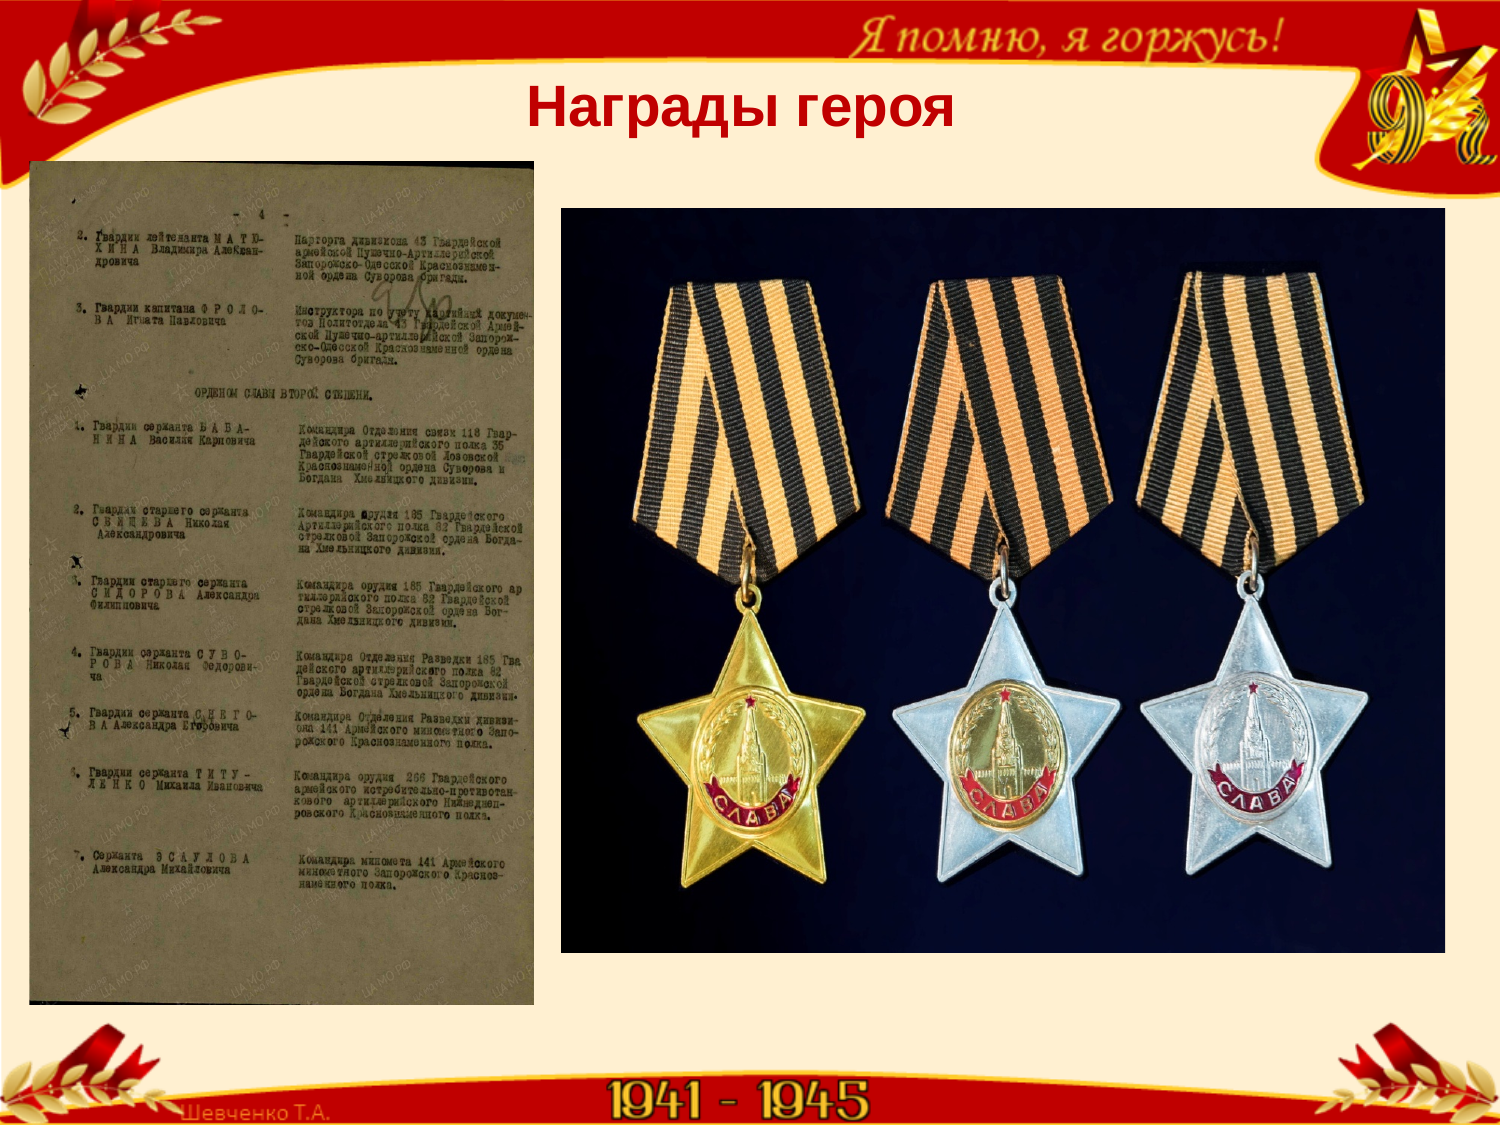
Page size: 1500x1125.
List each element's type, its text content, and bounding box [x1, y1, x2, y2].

picture [0, 0, 1500, 1125]
title Награды героя [75, 45, 1425, 161]
